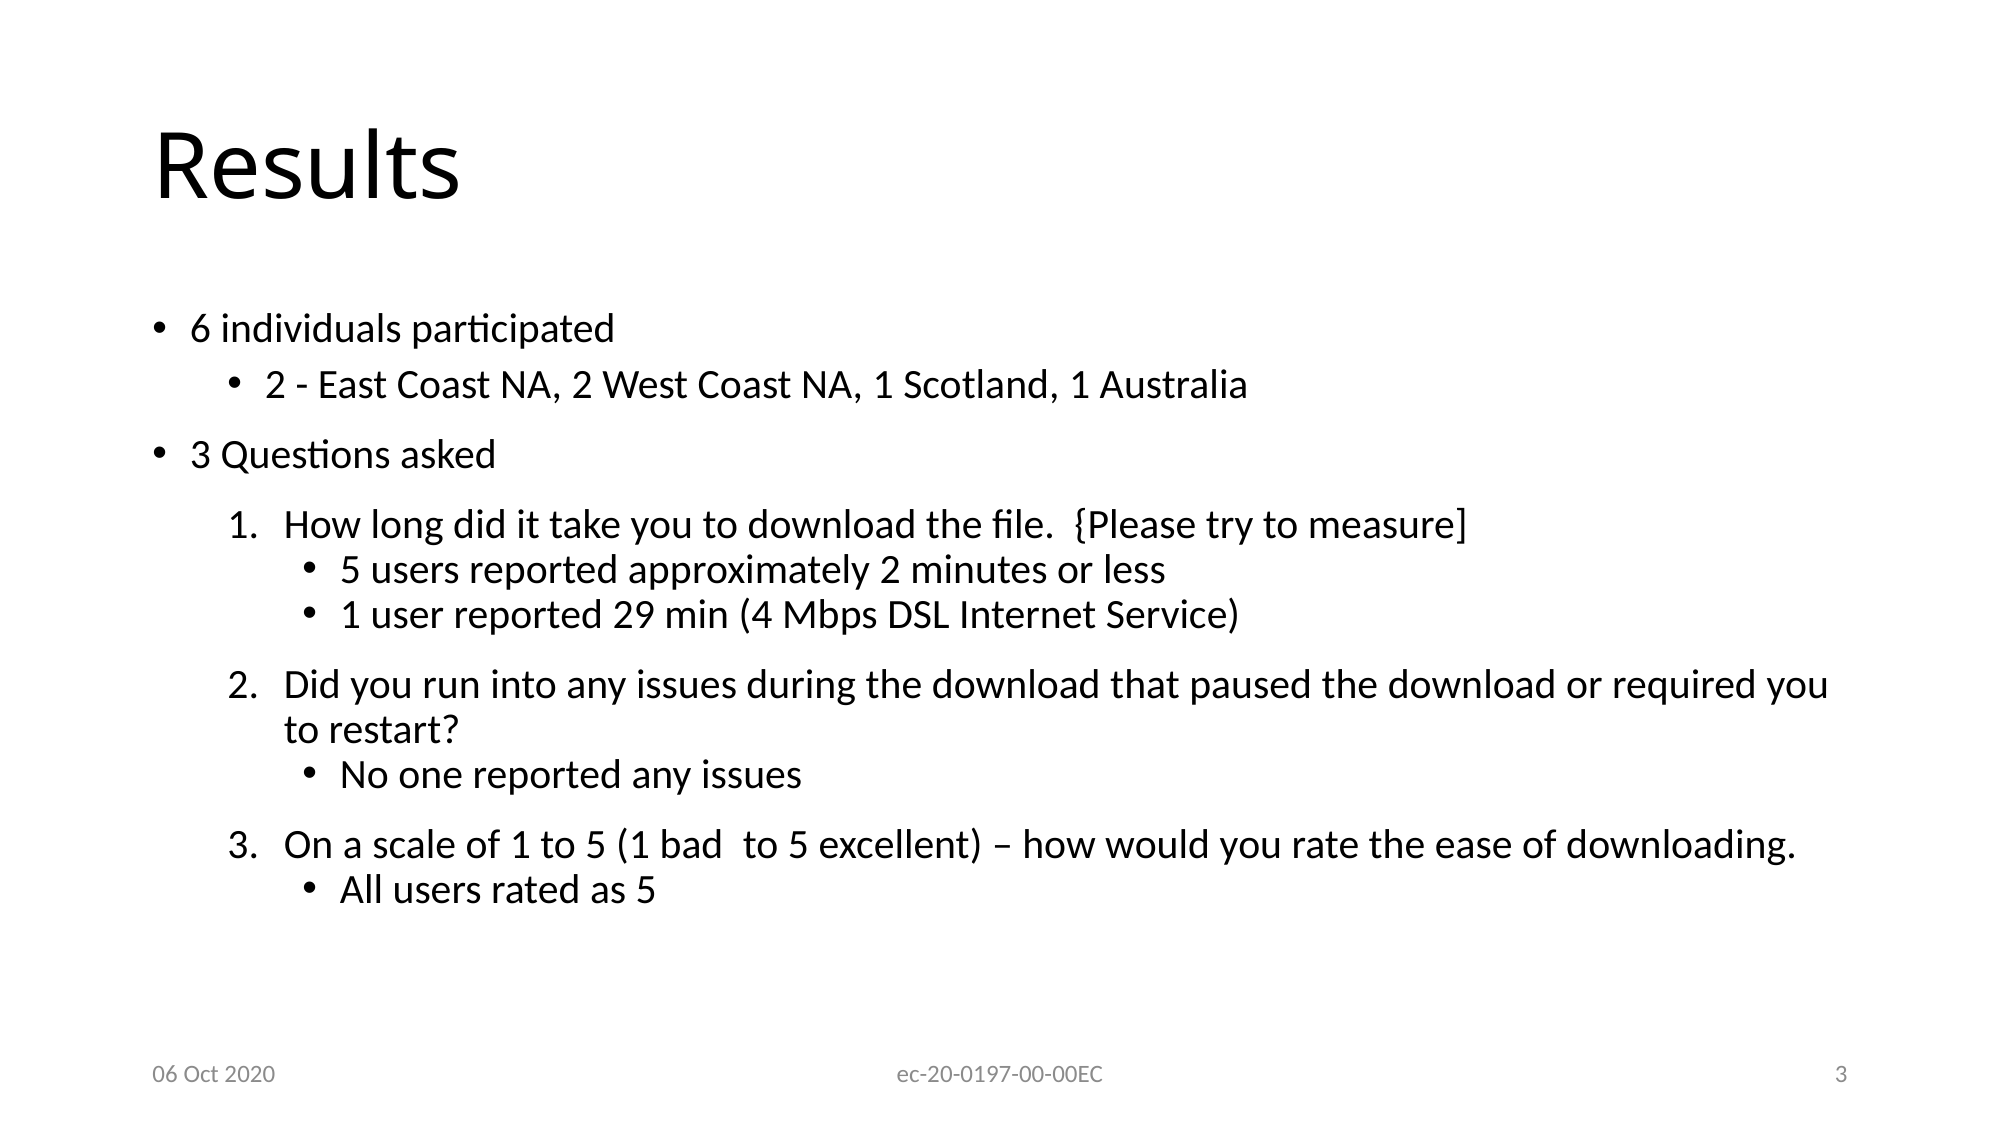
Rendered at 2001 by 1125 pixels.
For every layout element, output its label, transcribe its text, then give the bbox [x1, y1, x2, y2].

title Results [137, 59, 1863, 278]
slide_number 3 [1412, 1042, 1863, 1103]
list 6 individuals participated 2 - East Coast NA, 2 West Coast NA, 1 Scotland, 1 Australia 3 Questions asked How long did it take you to download the file. {Please try to measure] 5 users reported approximately 2 minutes or less 1 user reported 29 min (4 Mbps DSL Internet Service) Did you run into any issues during the download that paused the download or required you to restart? No one reported any issues On a scale of 1 to 5 (1 bad to 5 excellent) – how would you rate the ease of downloading. All users rated as 5 [137, 299, 1863, 1014]
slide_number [137, 1042, 588, 1103]
footer ec-20-0197-00-00EC [662, 1042, 1338, 1103]
